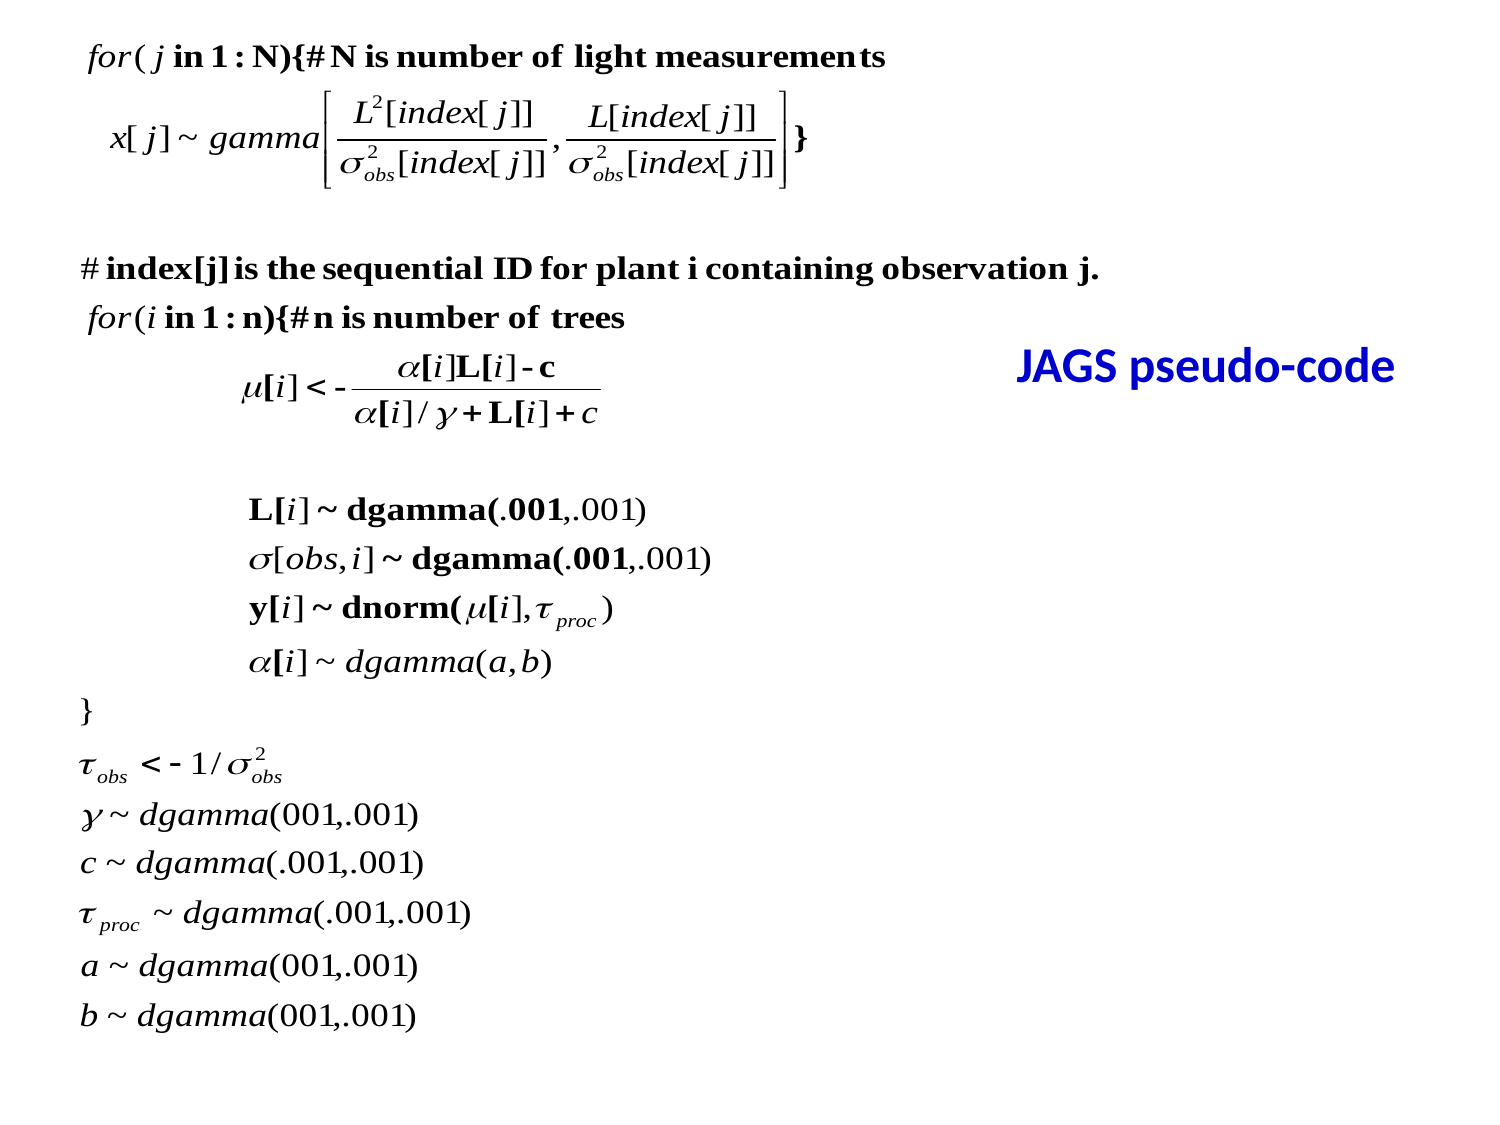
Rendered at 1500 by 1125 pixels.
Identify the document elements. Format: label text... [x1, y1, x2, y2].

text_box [74, 36, 1106, 1041]
text_box JAGS pseudo-code [1110, 324, 1411, 400]
